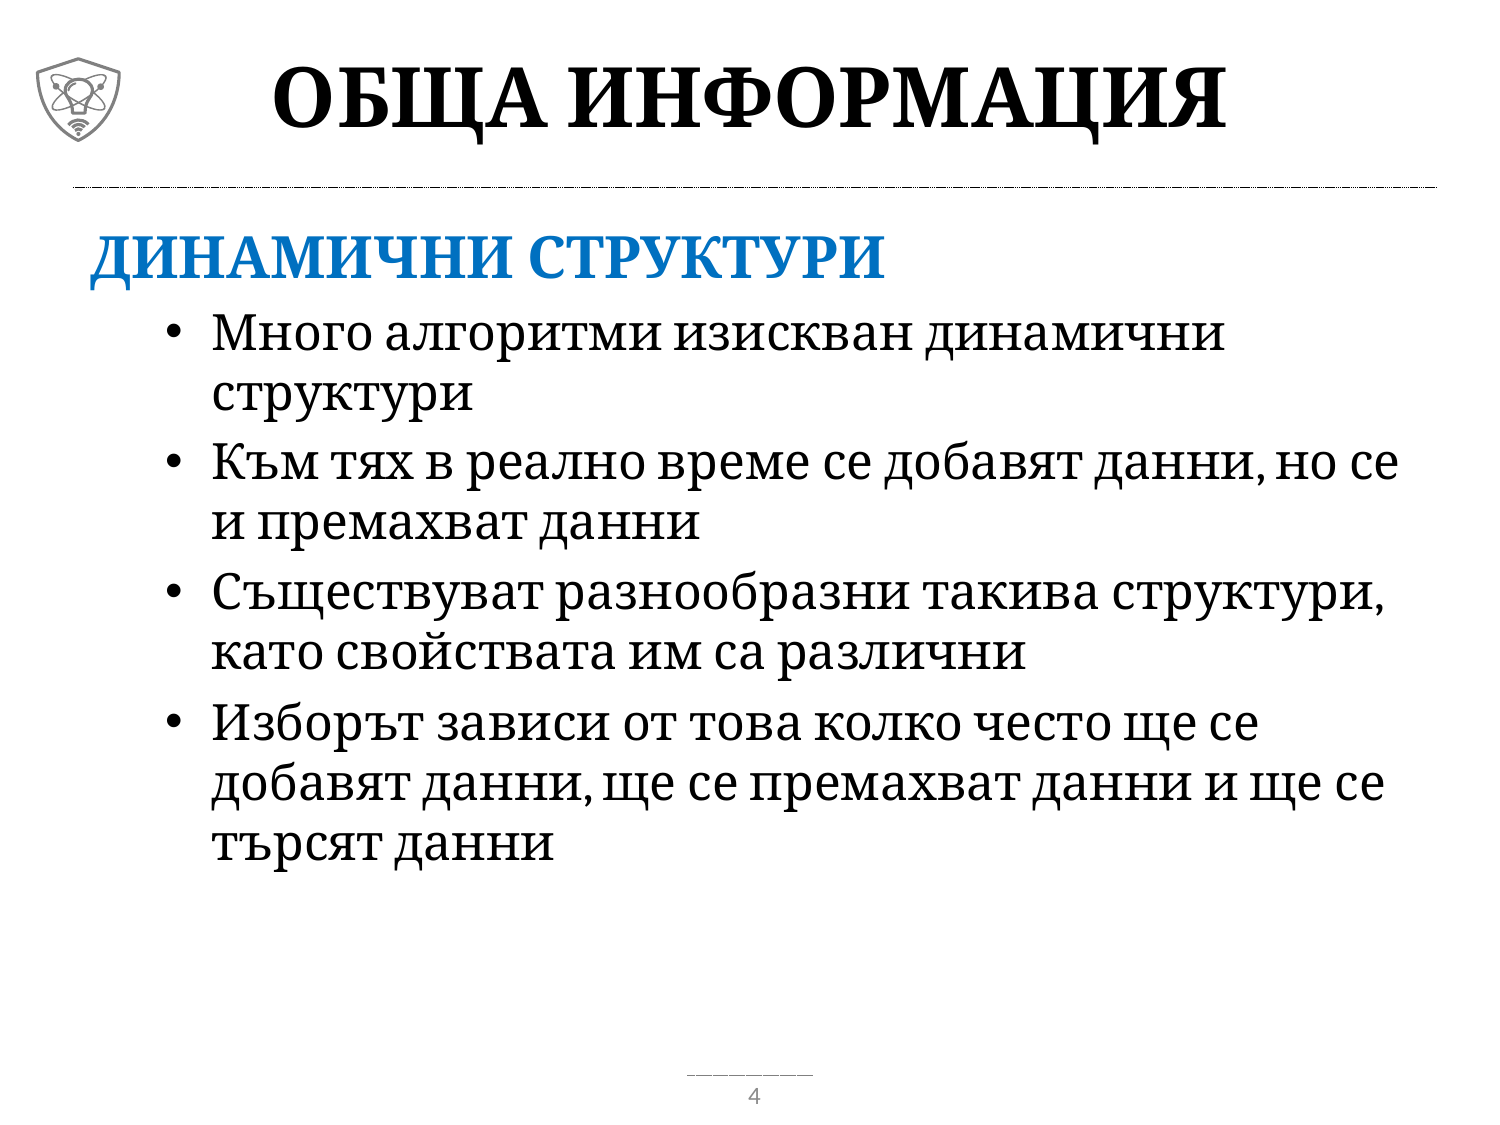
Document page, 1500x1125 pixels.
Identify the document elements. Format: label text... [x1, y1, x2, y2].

list Динамични структури Много алгоритми изискван динамични структури Към тях в реално време се добавят данни, но се и премахват данни Съществуват разнообразни такива структури, като свойствата им са различни Изборът зависи от това колко често ще се добавят данни, ще се премахват данни и ще се търсят данни [75, 212, 1450, 1063]
slide_number 4 [579, 1065, 930, 1125]
title Обща информация [0, 0, 1500, 188]
